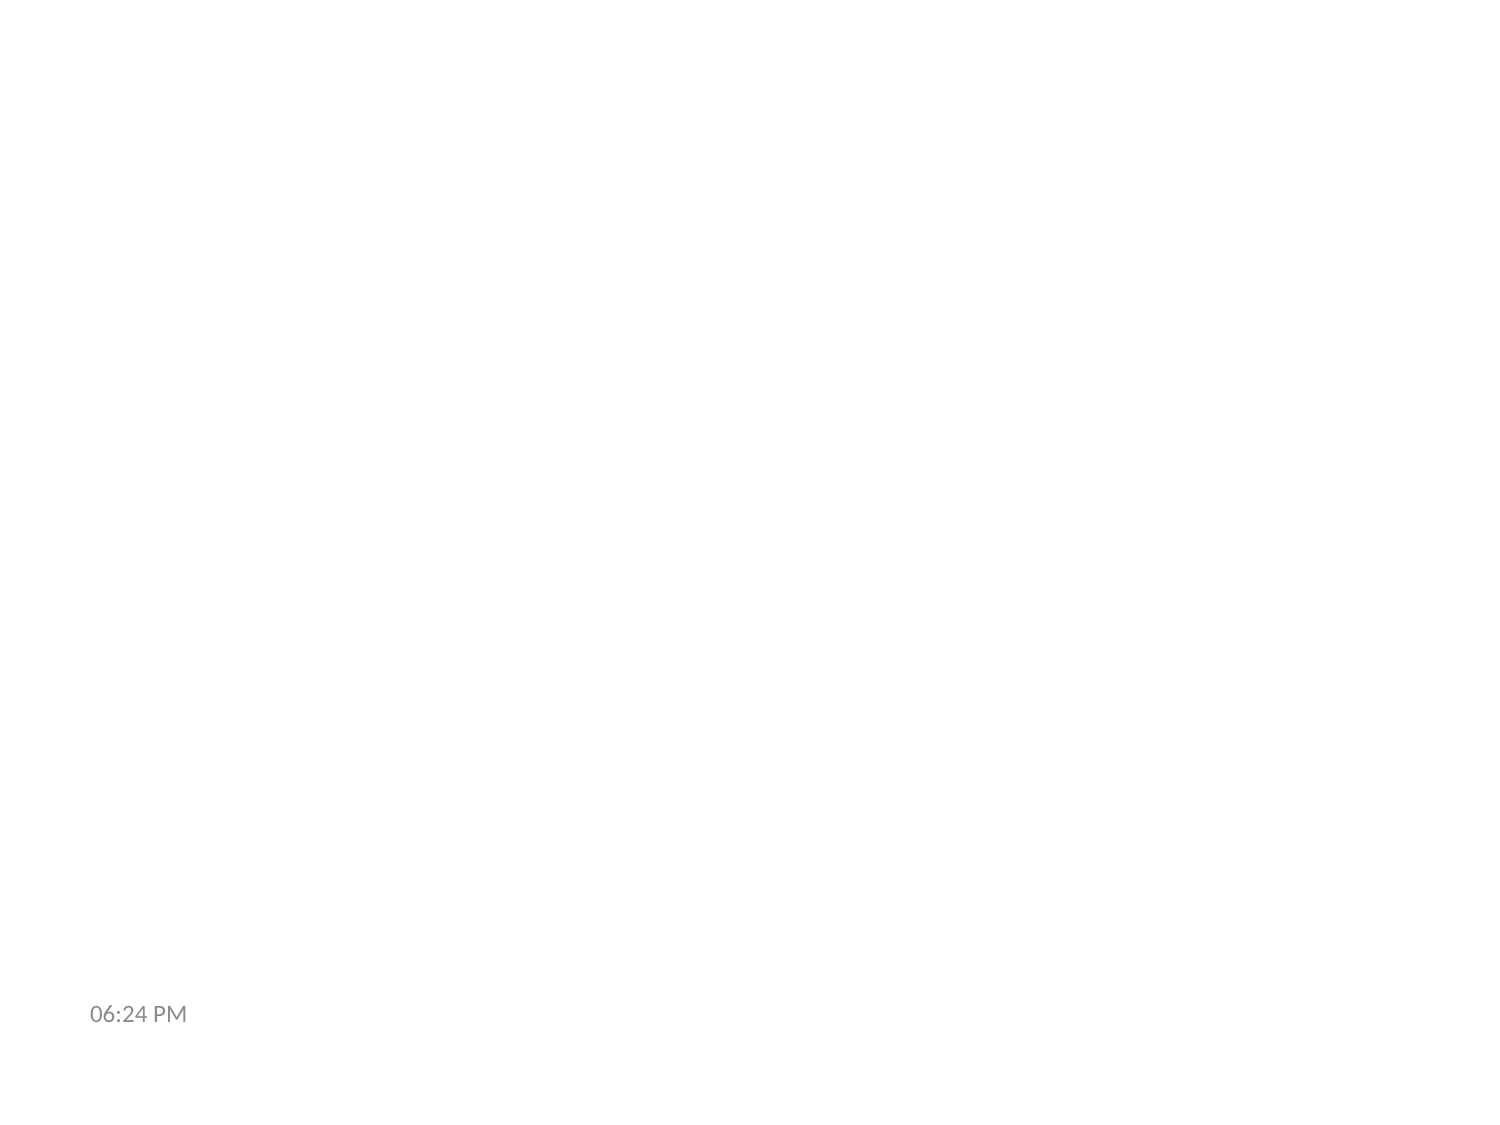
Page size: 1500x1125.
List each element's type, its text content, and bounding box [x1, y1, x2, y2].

text_box 3:35 PM [75, 982, 425, 1043]
